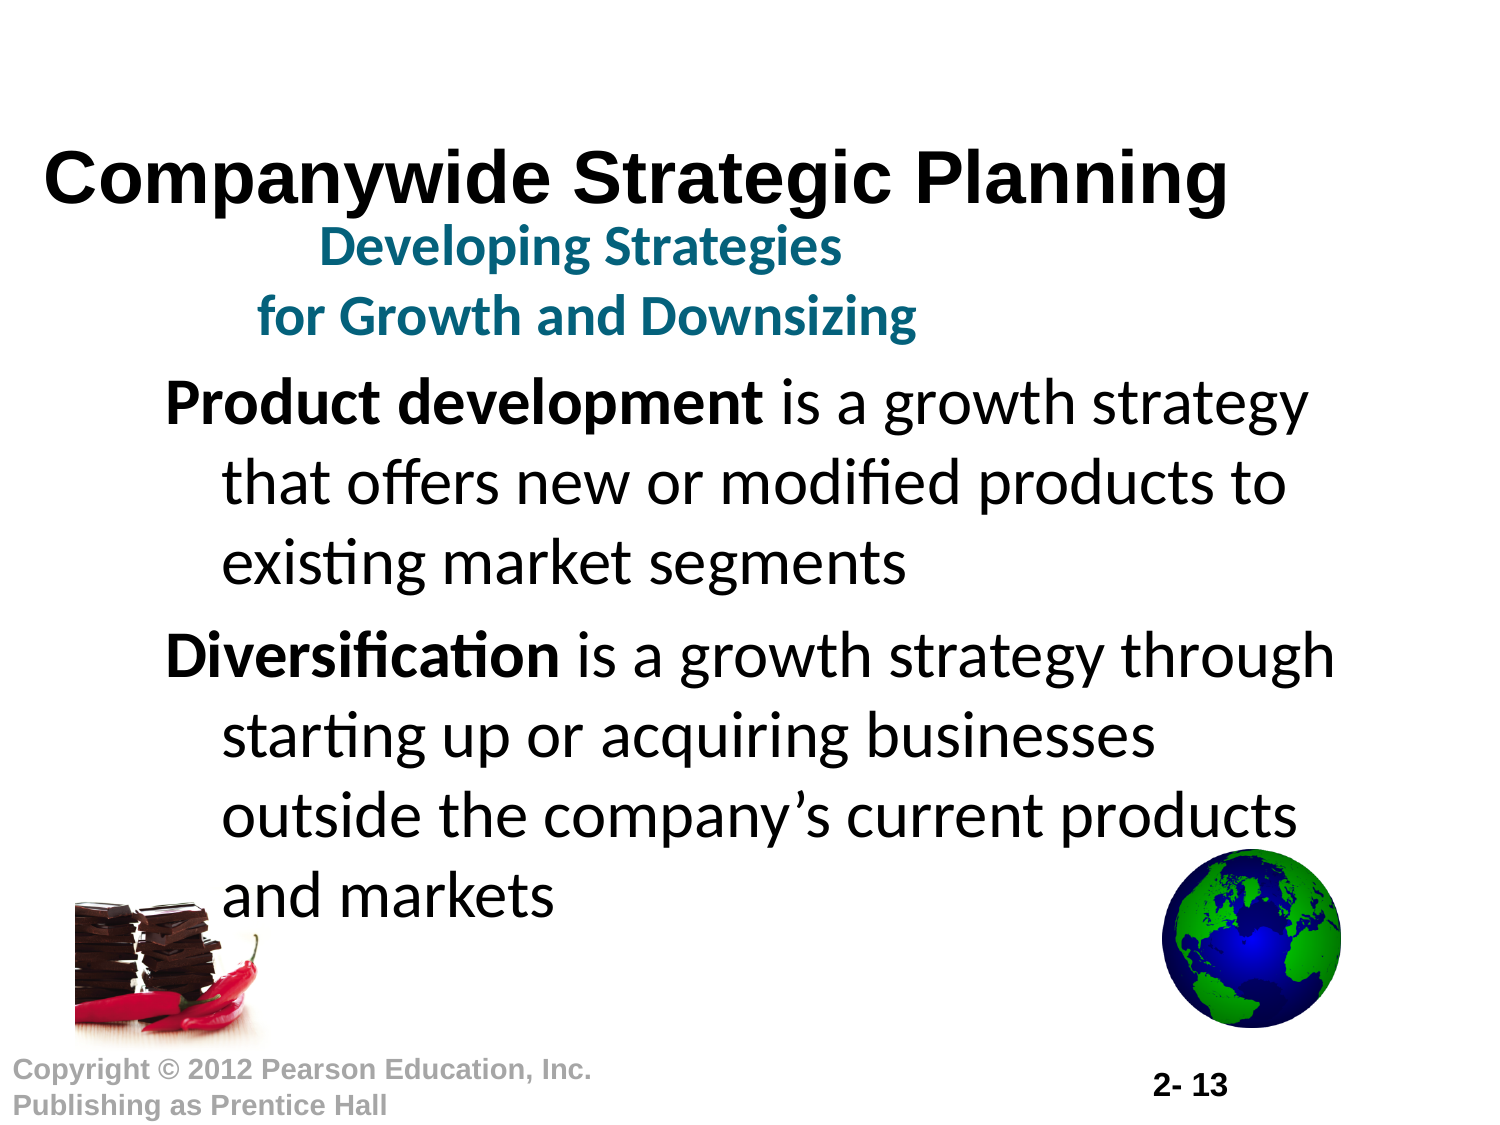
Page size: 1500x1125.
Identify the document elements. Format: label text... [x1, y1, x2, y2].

picture [75, 887, 275, 1054]
title Companywide Strategic Planning [0, 87, 1276, 276]
picture [1162, 849, 1341, 1028]
list Product development is a growth strategy that offers new or modified products to existing market segments Diversification is a growth strategy through starting up or acquiring businesses outside the company’s current products and markets [149, 349, 1376, 988]
